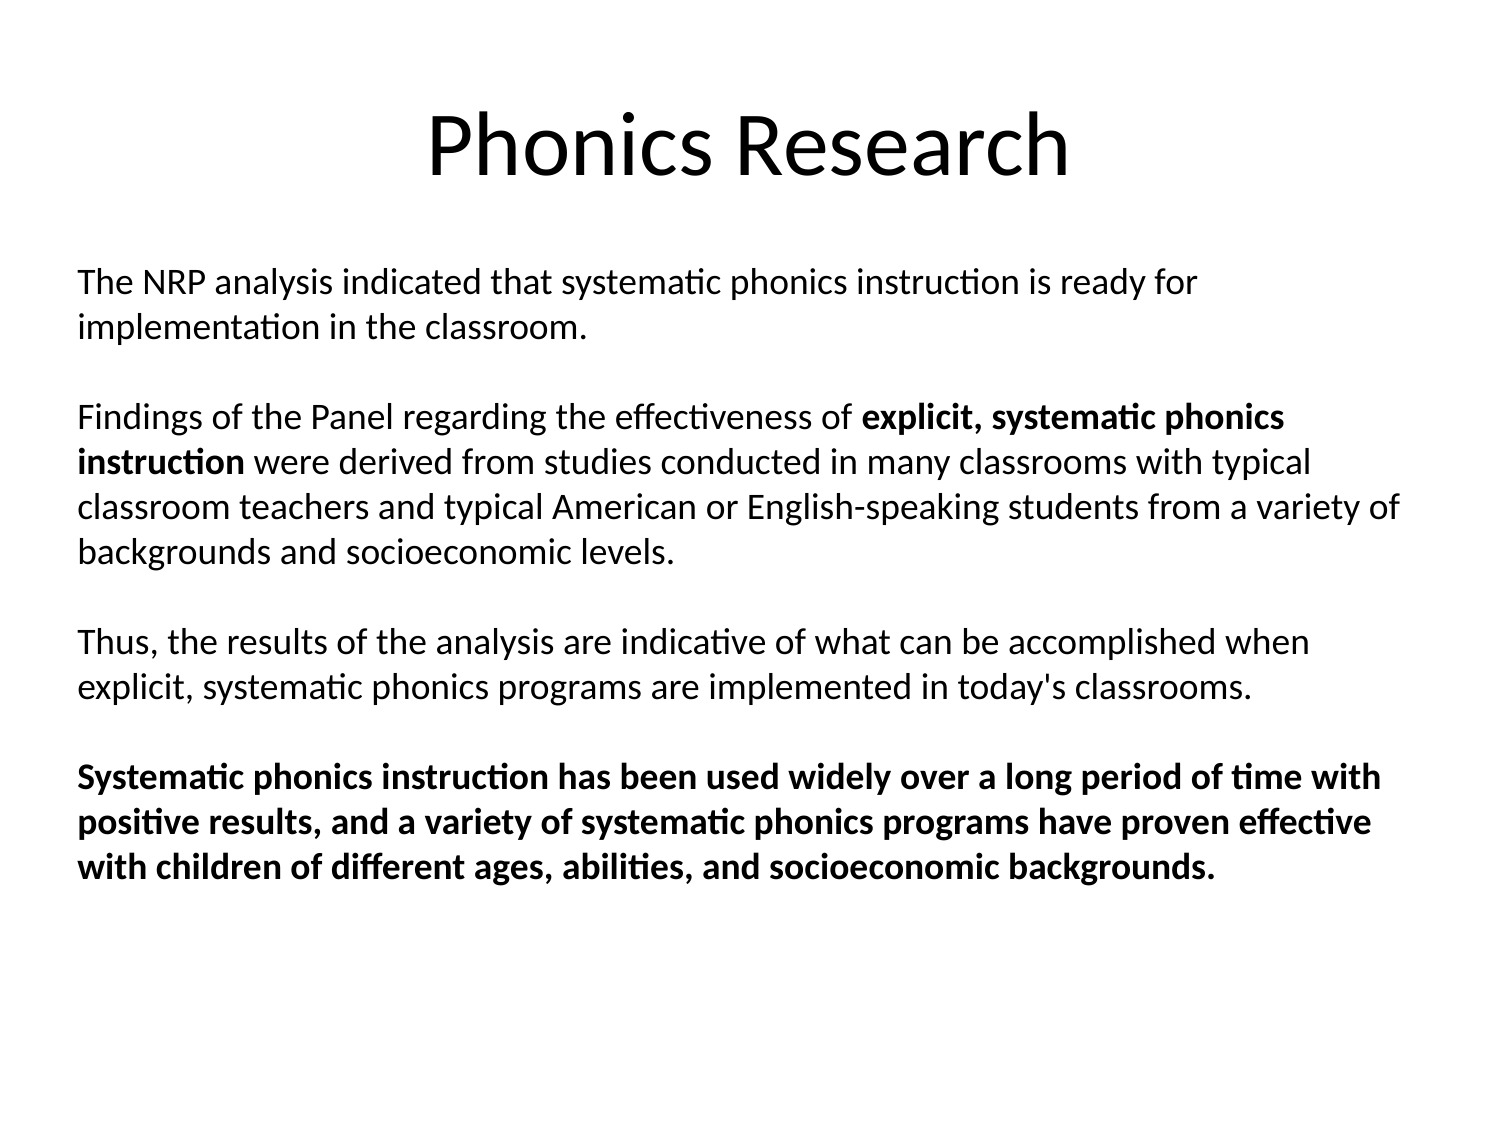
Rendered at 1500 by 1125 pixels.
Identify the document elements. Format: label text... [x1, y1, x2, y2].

title Phonics Research [75, 45, 1425, 233]
text_box The NRP analysis indicated that systematic phonics instruction is ready for implementation in the classroom. Findings of the Panel regarding the effectiveness of explicit, systematic phonics instruction were derived from studies conducted in many classrooms with typical classroom teachers and typical American or English-speaking students from a variety of backgrounds and socioeconomic levels. Thus, the results of the analysis are indicative of what can be accomplished when explicit, systematic phonics programs are implemented in today's classrooms. Systematic phonics instruction has been used widely over a long period of time with positive results, and a variety of systematic phonics programs have proven effective with children of different ages, abilities, and socioeconomic backgrounds. [62, 249, 1438, 940]
